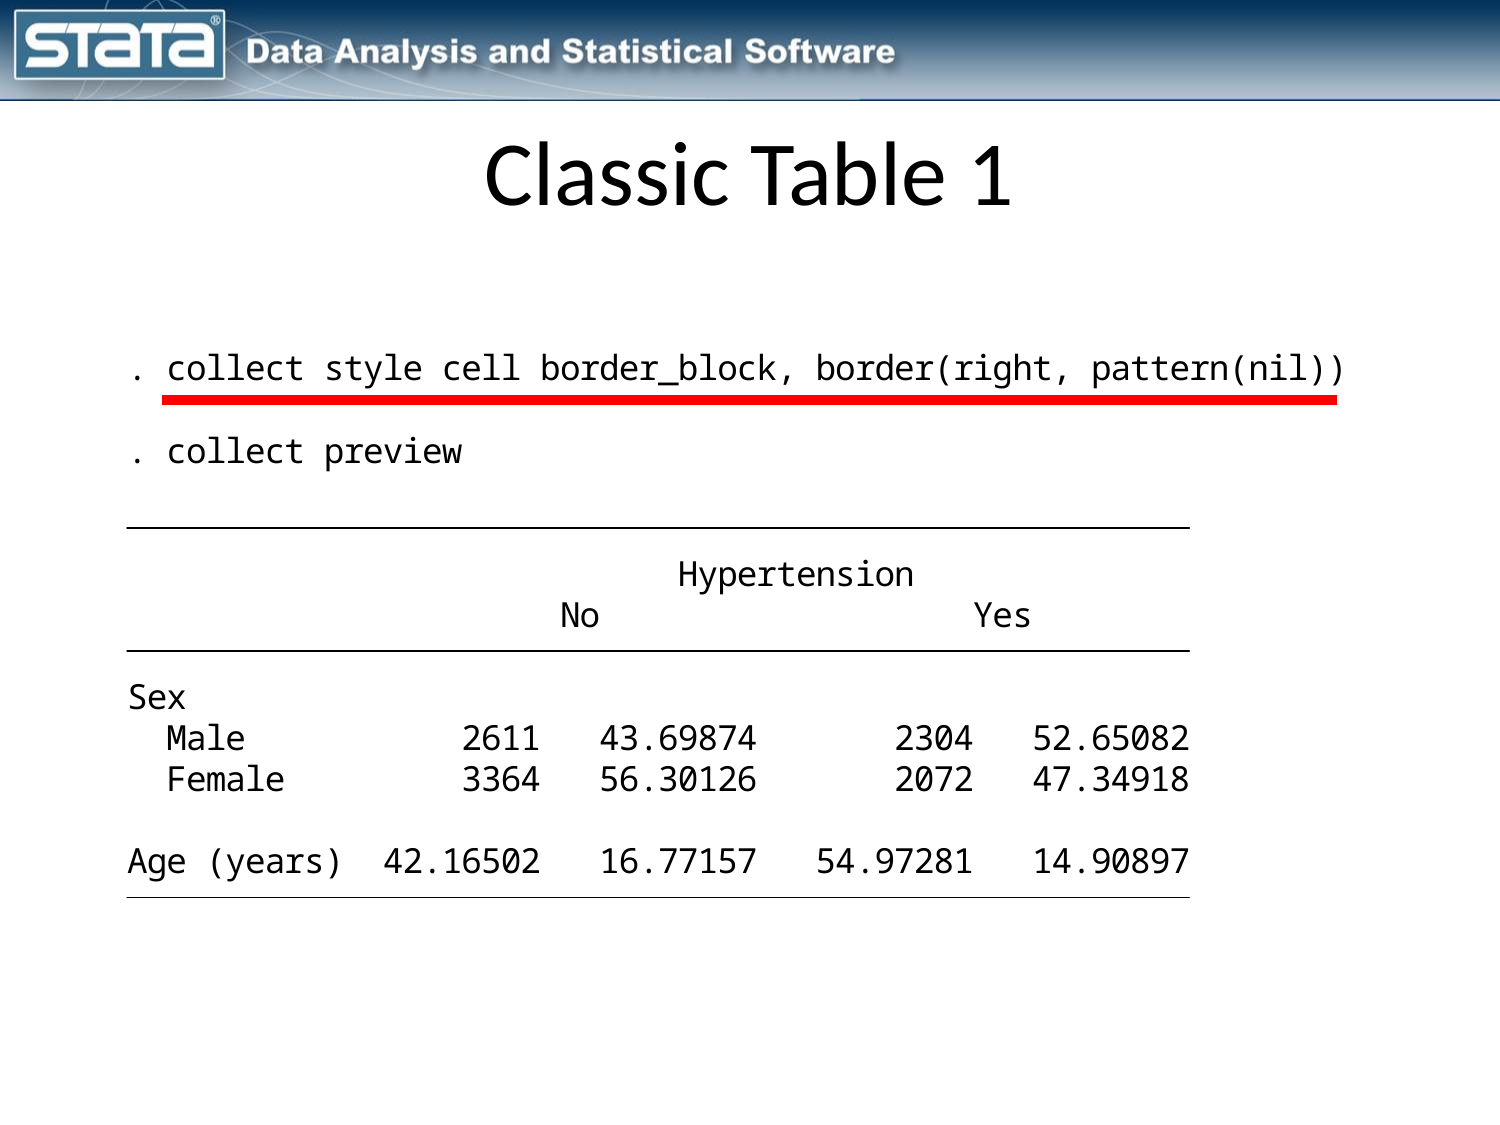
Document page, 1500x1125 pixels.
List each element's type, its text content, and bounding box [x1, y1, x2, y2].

title Classic Table 1 [0, 108, 1500, 238]
picture [110, 343, 1390, 920]
picture [0, 0, 1500, 102]
